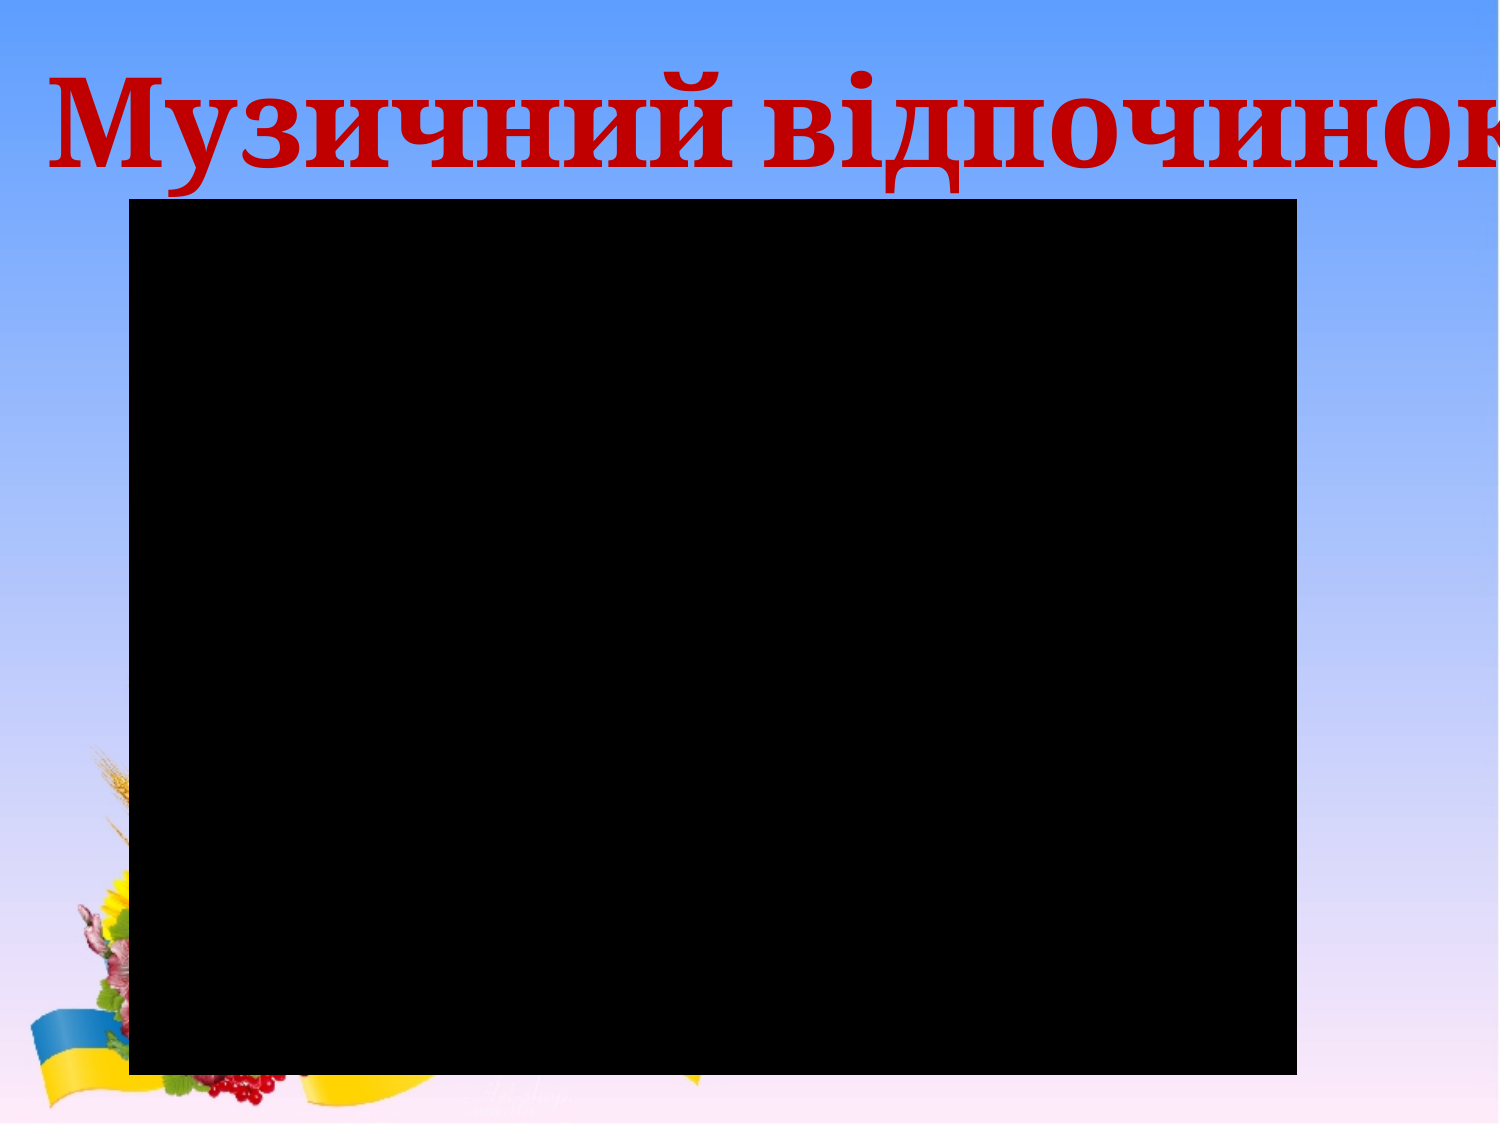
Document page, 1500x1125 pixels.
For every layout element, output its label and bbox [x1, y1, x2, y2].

text_box [128, 198, 1298, 1076]
picture [0, 0, 1500, 1125]
